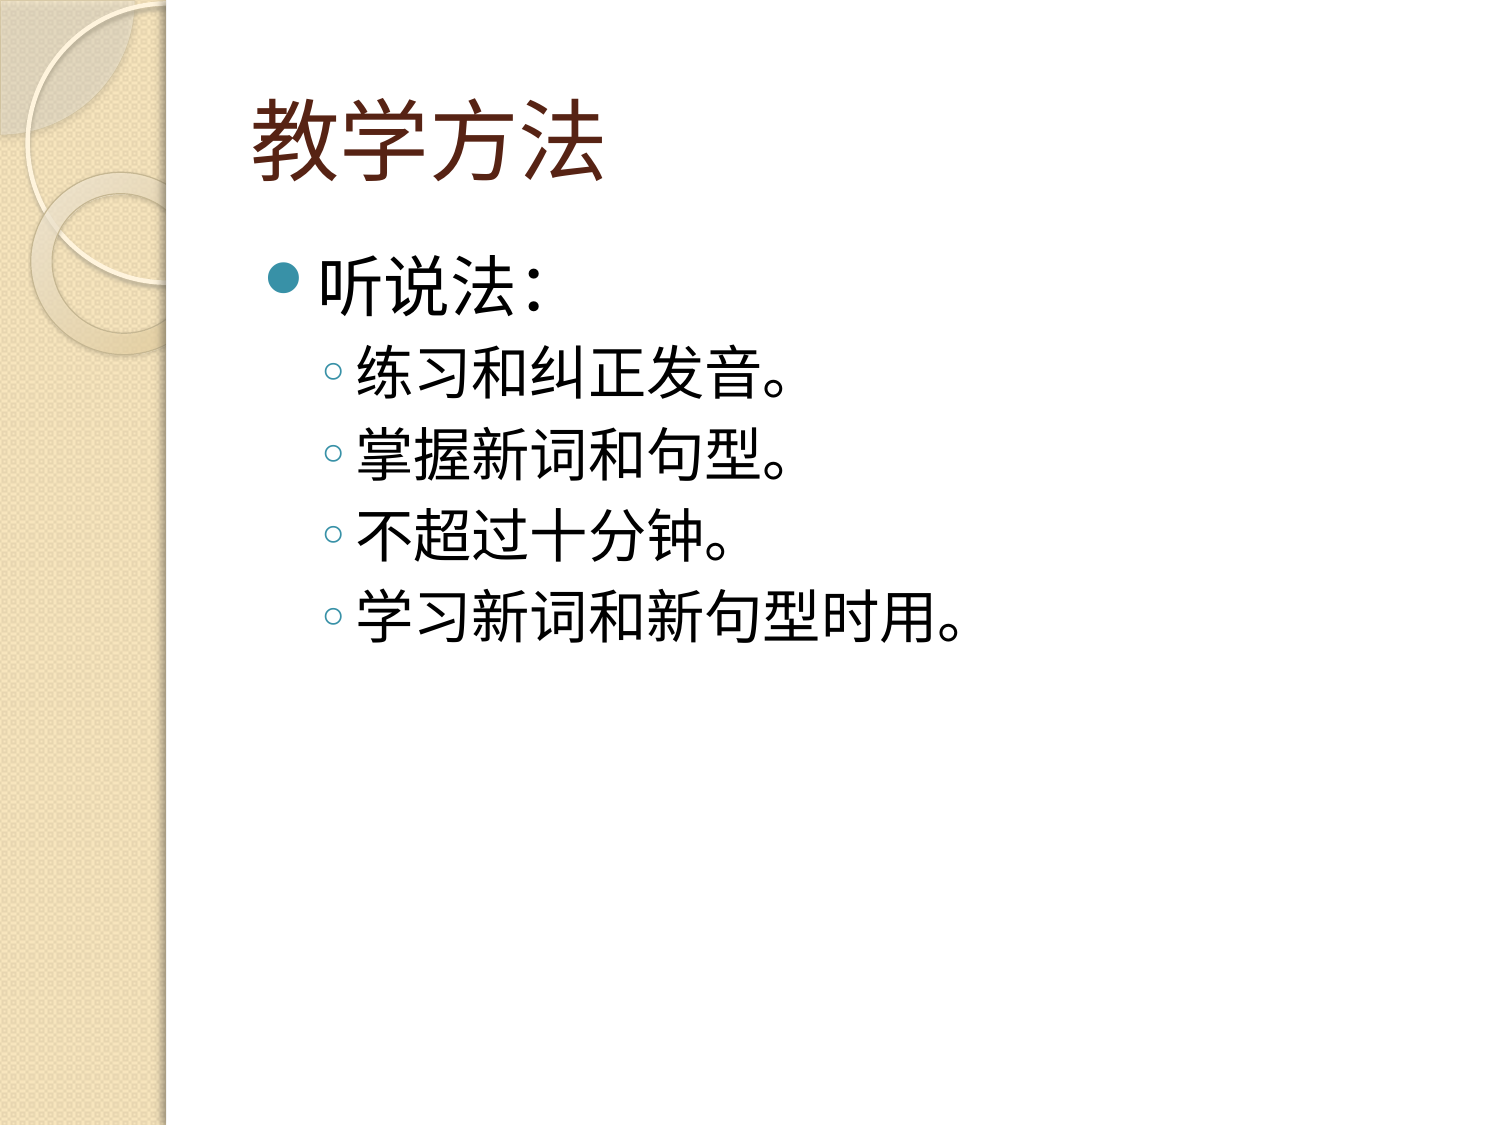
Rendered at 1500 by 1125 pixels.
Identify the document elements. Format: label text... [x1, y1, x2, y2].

list 听说法： 练习和纠正发音。 掌握新词和句型。 不超过十分钟。 学习新词和新句型时用。 [235, 237, 1466, 1025]
title 教学方法 [235, 45, 1466, 233]
